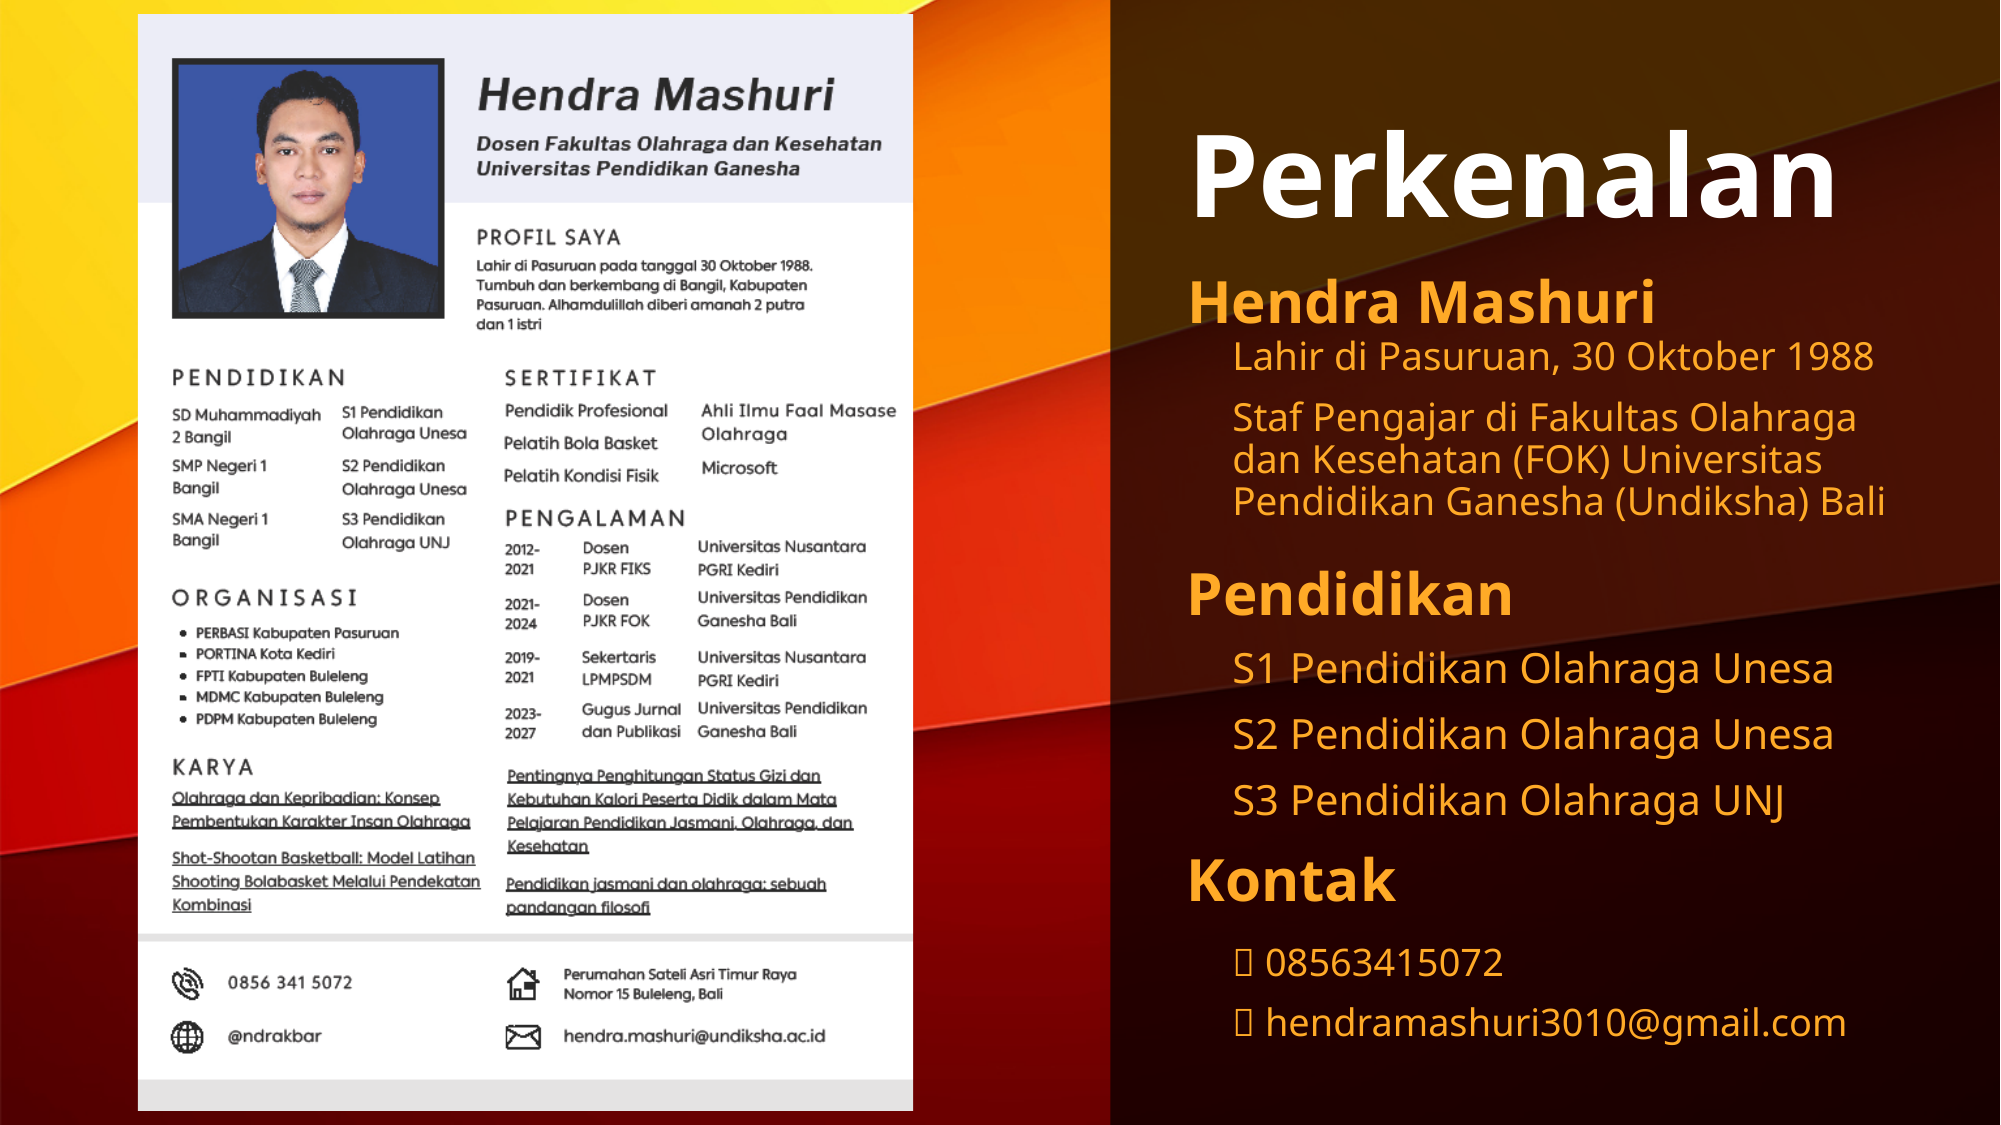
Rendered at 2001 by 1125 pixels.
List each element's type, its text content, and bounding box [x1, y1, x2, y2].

text_box Kontak [1186, 848, 1863, 915]
text_box Lahir di Pasuruan, 30 Oktober 1988 Staf Pengajar di Fakultas Olahraga dan Kesehatan (FOK) Universitas Pendidikan Ganesha (Undiksha) Bali [1232, 327, 1888, 524]
subtitle Hendra Mashuri [1187, 270, 1863, 337]
text_box  08563415072  hendramashuri3010@gmail.com [1232, 914, 1888, 1045]
text_box S1 Pendidikan Olahraga Unesa S2 Pendidikan Olahraga Unesa S3 Pendidikan Olahraga UNJ [1232, 628, 1888, 825]
text_box Pendidikan [1186, 562, 1863, 629]
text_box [137, 14, 914, 1111]
title Perkenalan [1187, 114, 1863, 242]
picture [0, 0, 2000, 1125]
